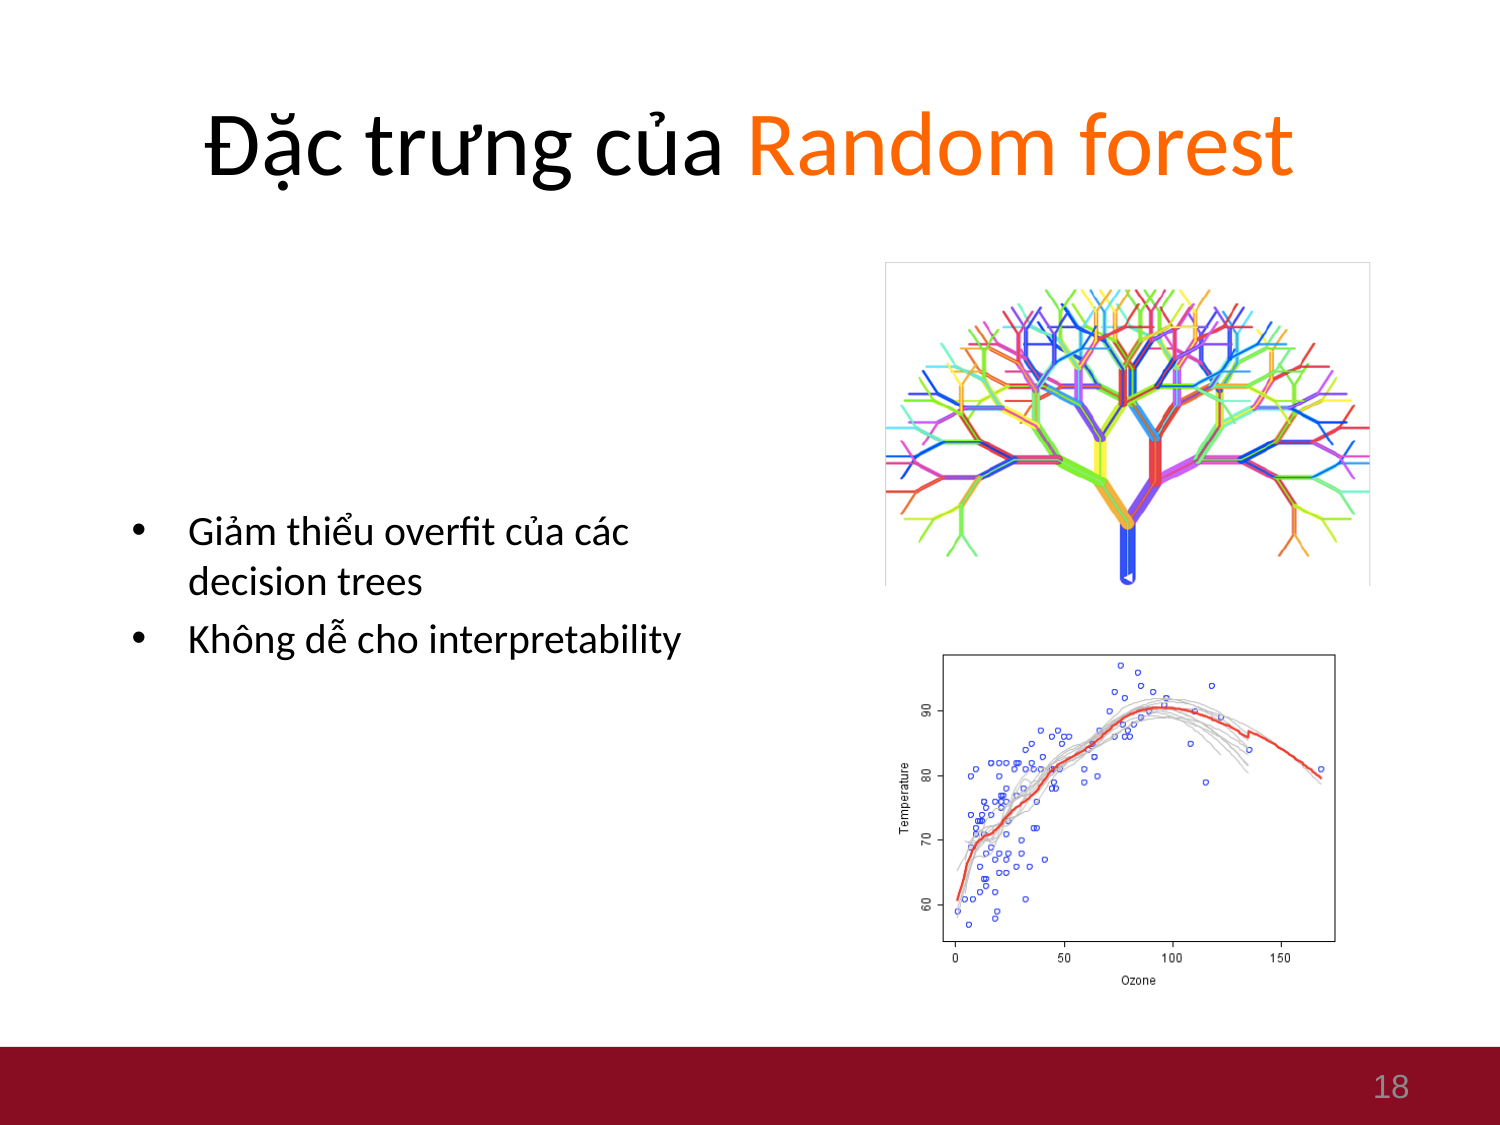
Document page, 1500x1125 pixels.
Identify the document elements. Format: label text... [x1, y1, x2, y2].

picture [885, 262, 1371, 586]
text_box Giảm thiểu overfit của các decision trees Không dễ cho interpretability [116, 496, 715, 867]
title Đặc trưng của Random forest [75, 45, 1425, 233]
picture [888, 624, 1377, 1001]
slide_number 18 [1074, 1057, 1425, 1118]
